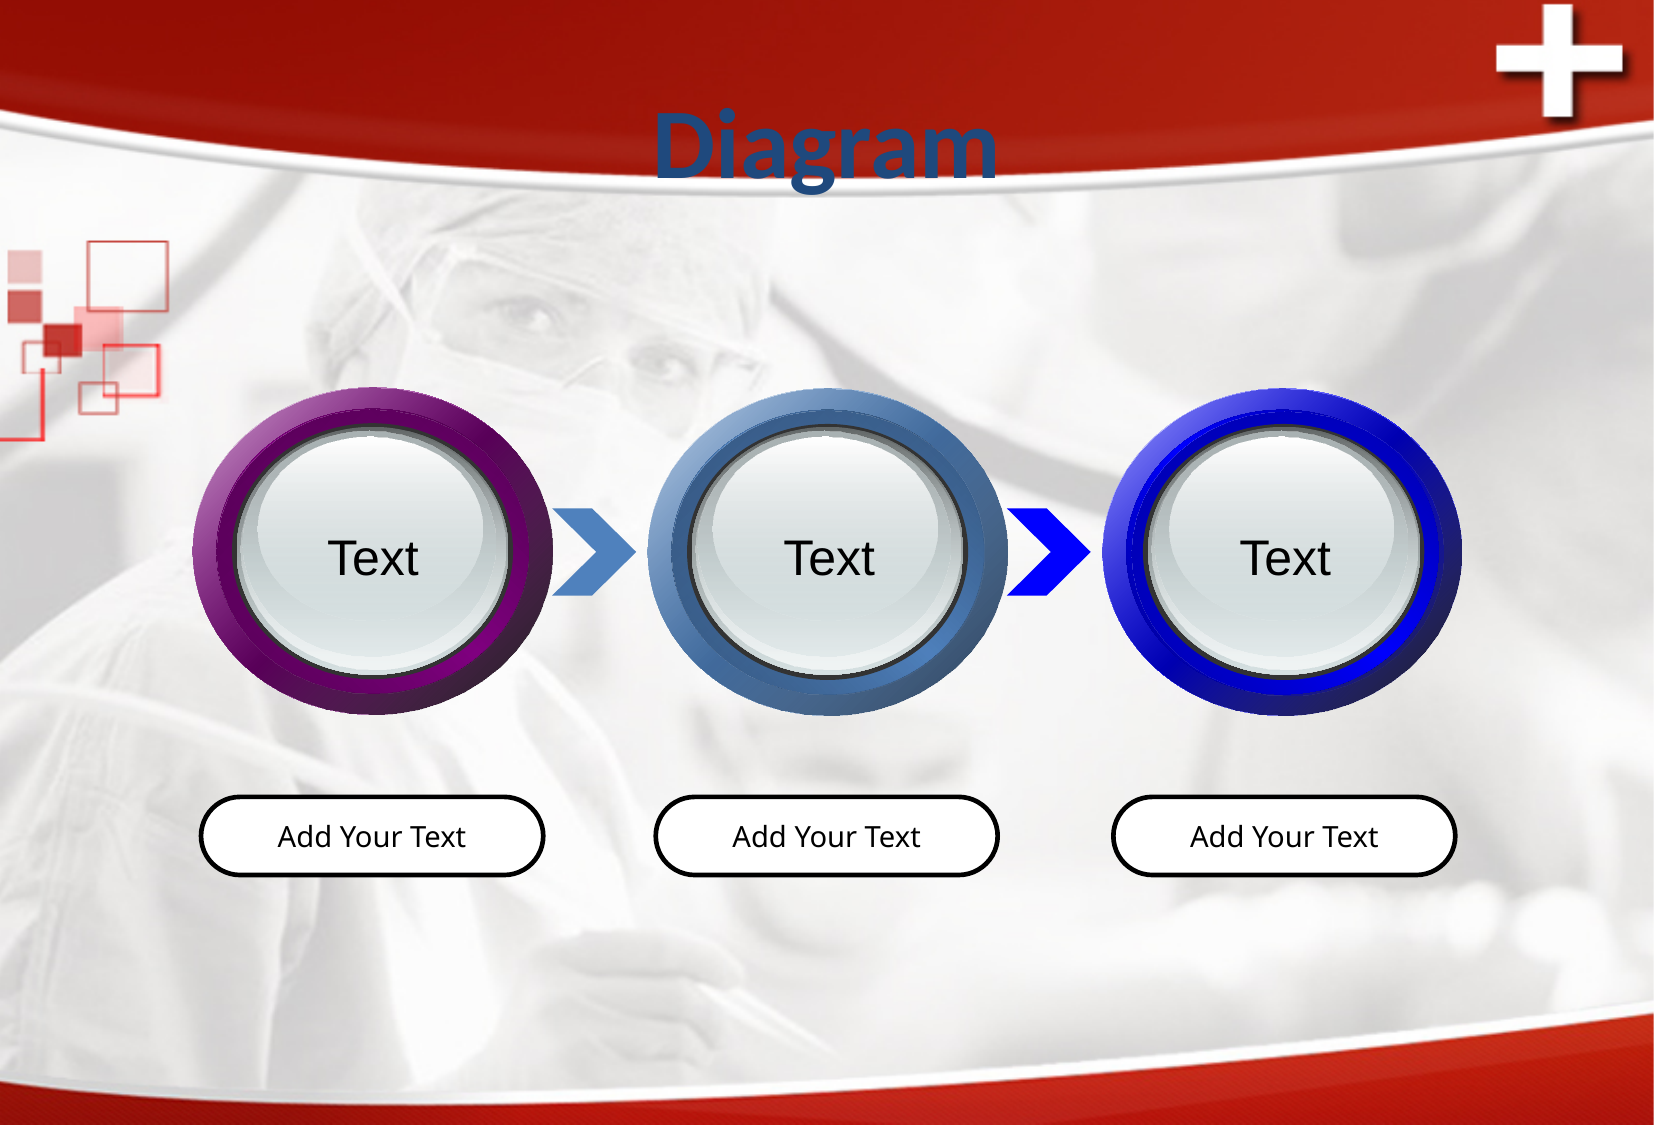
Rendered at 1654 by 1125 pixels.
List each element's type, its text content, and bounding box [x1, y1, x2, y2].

picture [0, 0, 1654, 1125]
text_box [192, 387, 1463, 876]
title Diagram [82, 44, 1572, 233]
